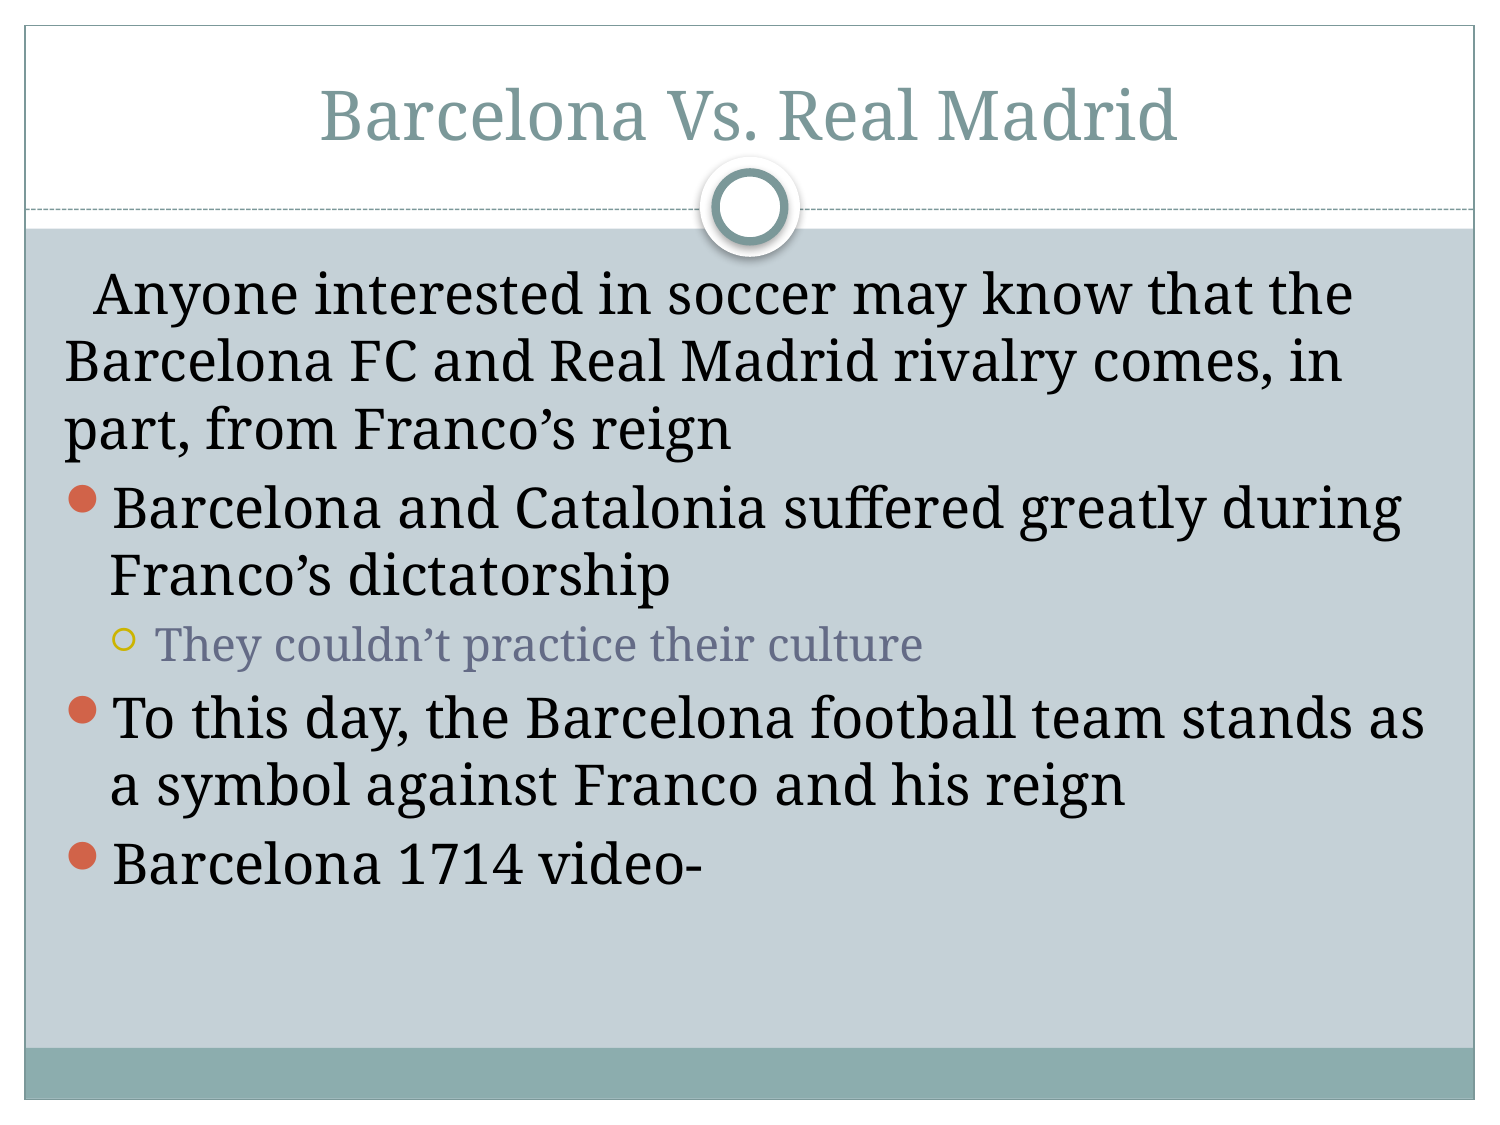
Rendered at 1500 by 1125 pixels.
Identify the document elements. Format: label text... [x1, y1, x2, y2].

list Anyone interested in soccer may know that the Barcelona FC and Real Madrid rivalry comes, in part, from Franco’s reign Barcelona and Catalonia suffered greatly during Franco’s dictatorship They couldn’t practice their culture To this day, the Barcelona football team stands as a symbol against Franco and his reign Barcelona 1714 video- [49, 250, 1445, 1001]
title Barcelona Vs. Real Madrid [49, 37, 1450, 162]
